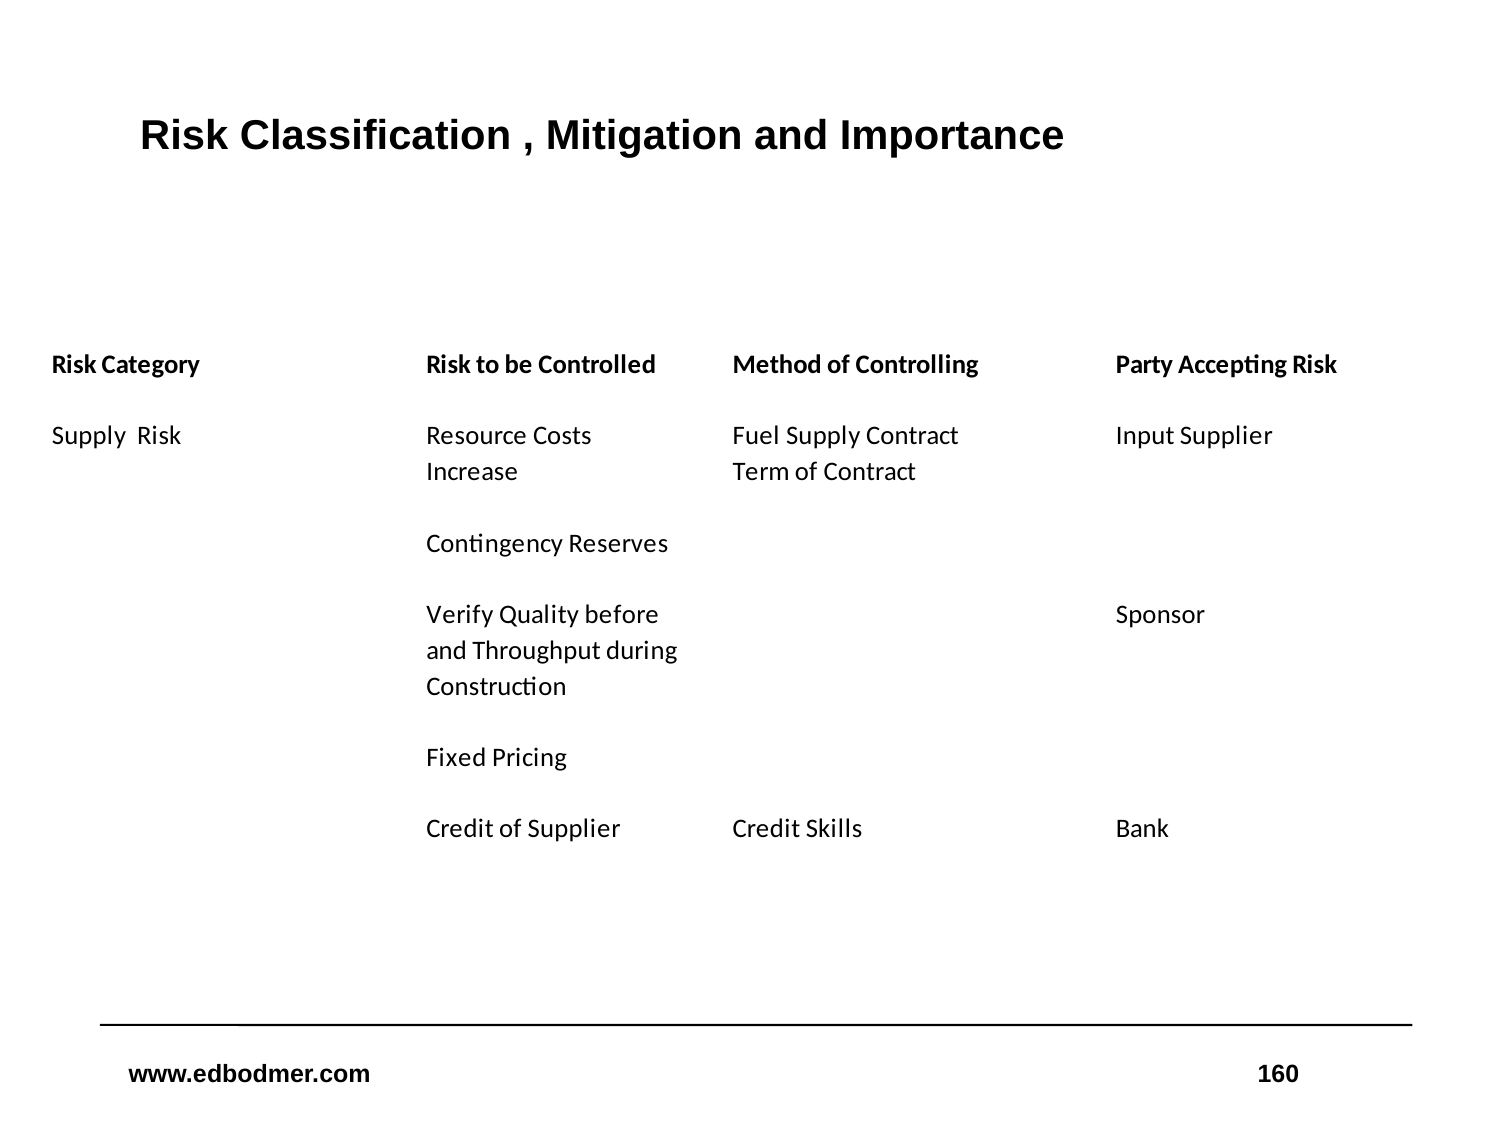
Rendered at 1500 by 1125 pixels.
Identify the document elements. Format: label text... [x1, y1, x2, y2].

title Risk Classification , Mitigation and Importance [125, 99, 1288, 225]
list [46, 349, 1404, 888]
